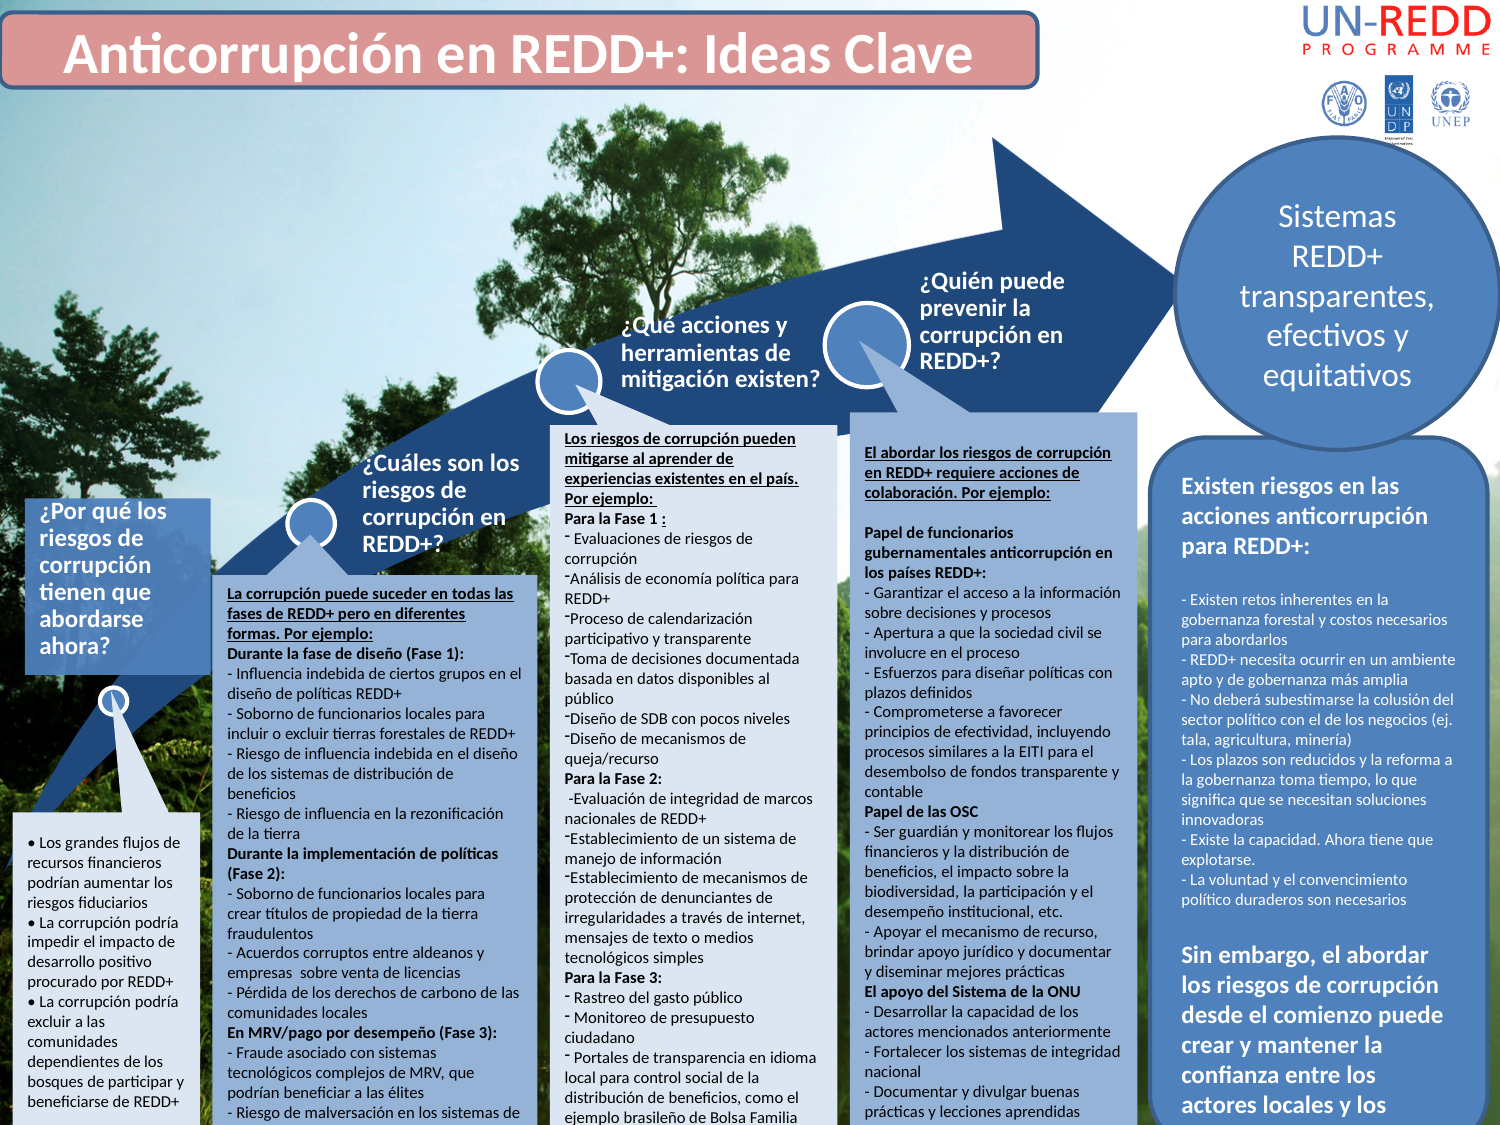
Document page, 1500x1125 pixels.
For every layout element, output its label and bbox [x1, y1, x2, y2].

text_box [0, 62, 1188, 951]
picture [0, 0, 1500, 1125]
